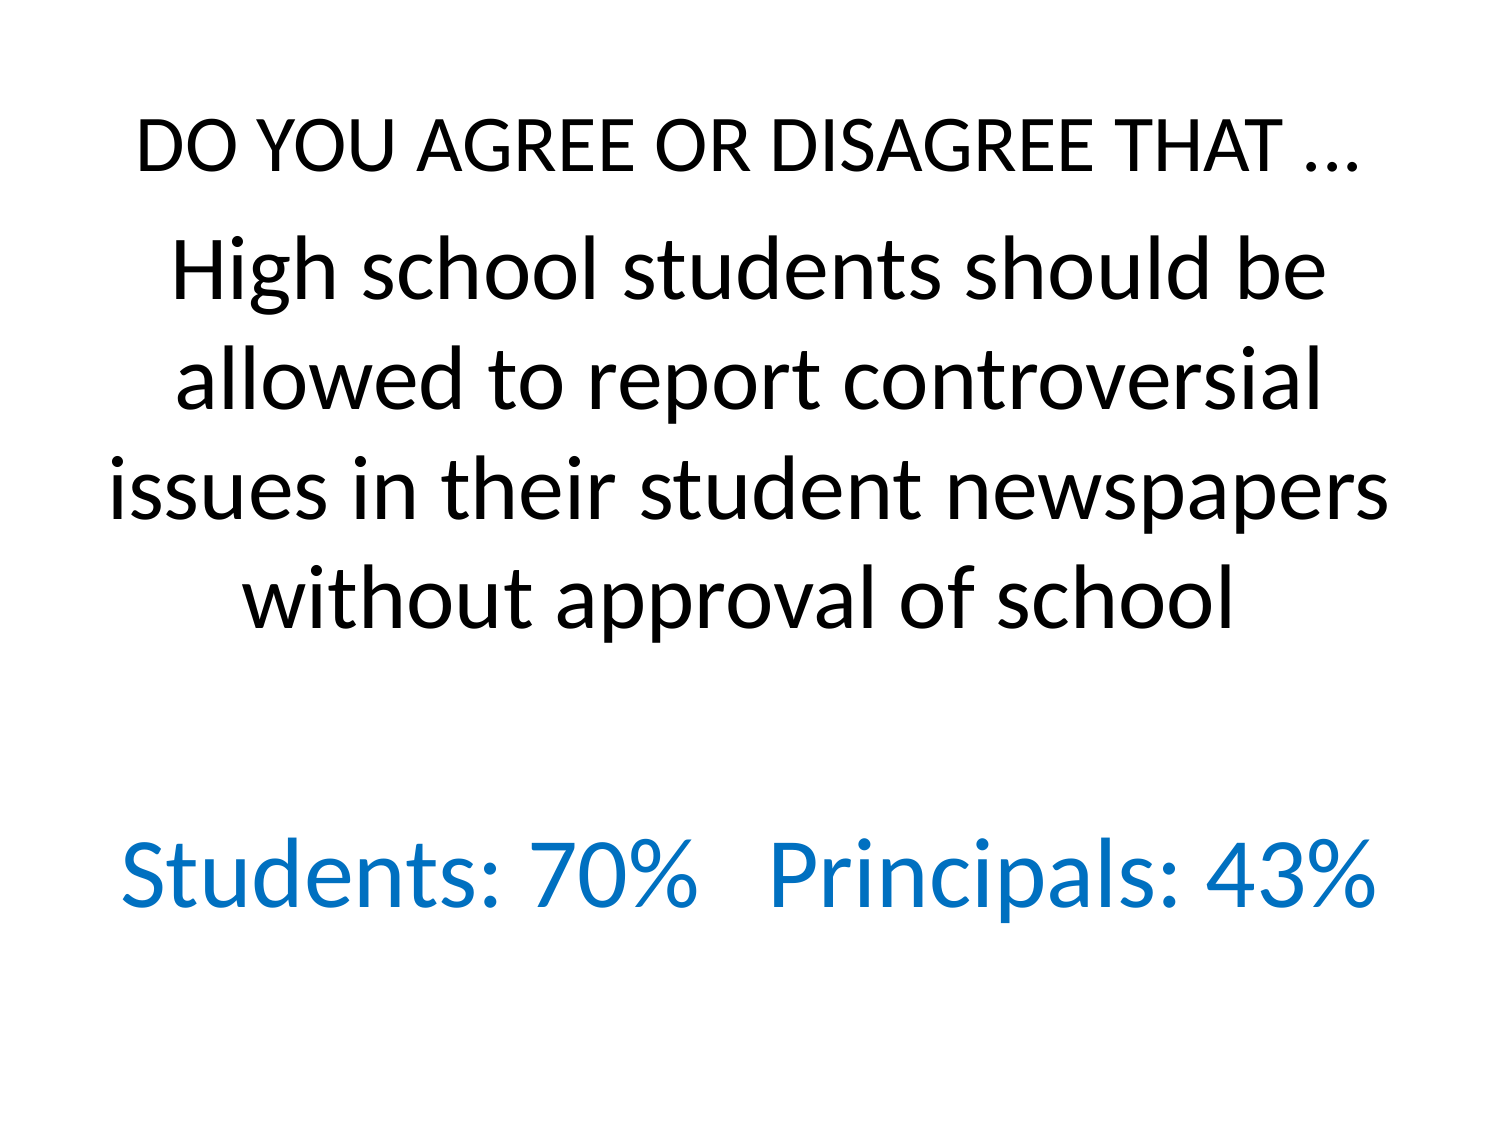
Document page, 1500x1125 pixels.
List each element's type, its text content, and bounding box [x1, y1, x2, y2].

list High school students should be allowed to report controversial issues in their student newspapers without approval of school Students: 70% Principals: 43% [75, 200, 1425, 1005]
title DO YOU AGREE OR DISAGREE THAT ... [75, 45, 1425, 200]
